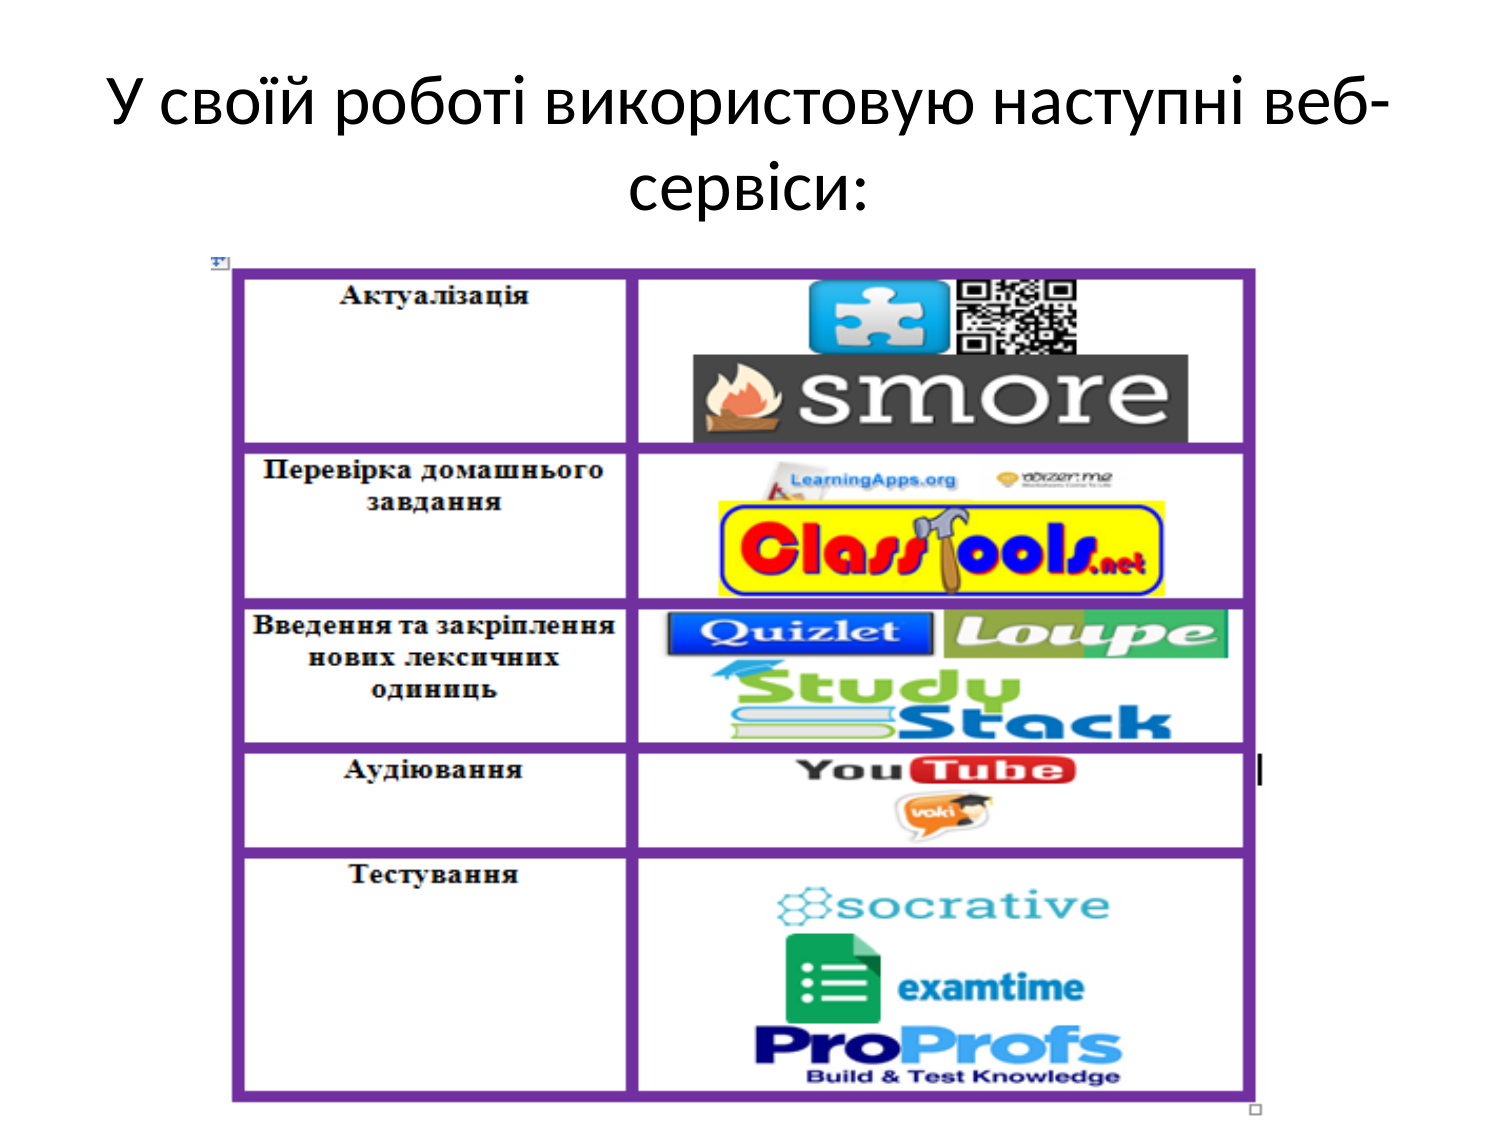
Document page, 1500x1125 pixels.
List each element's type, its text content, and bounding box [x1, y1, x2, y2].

title У своїй роботі використовую наступні веб-сервіси: [75, 45, 1425, 233]
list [210, 257, 1278, 1125]
